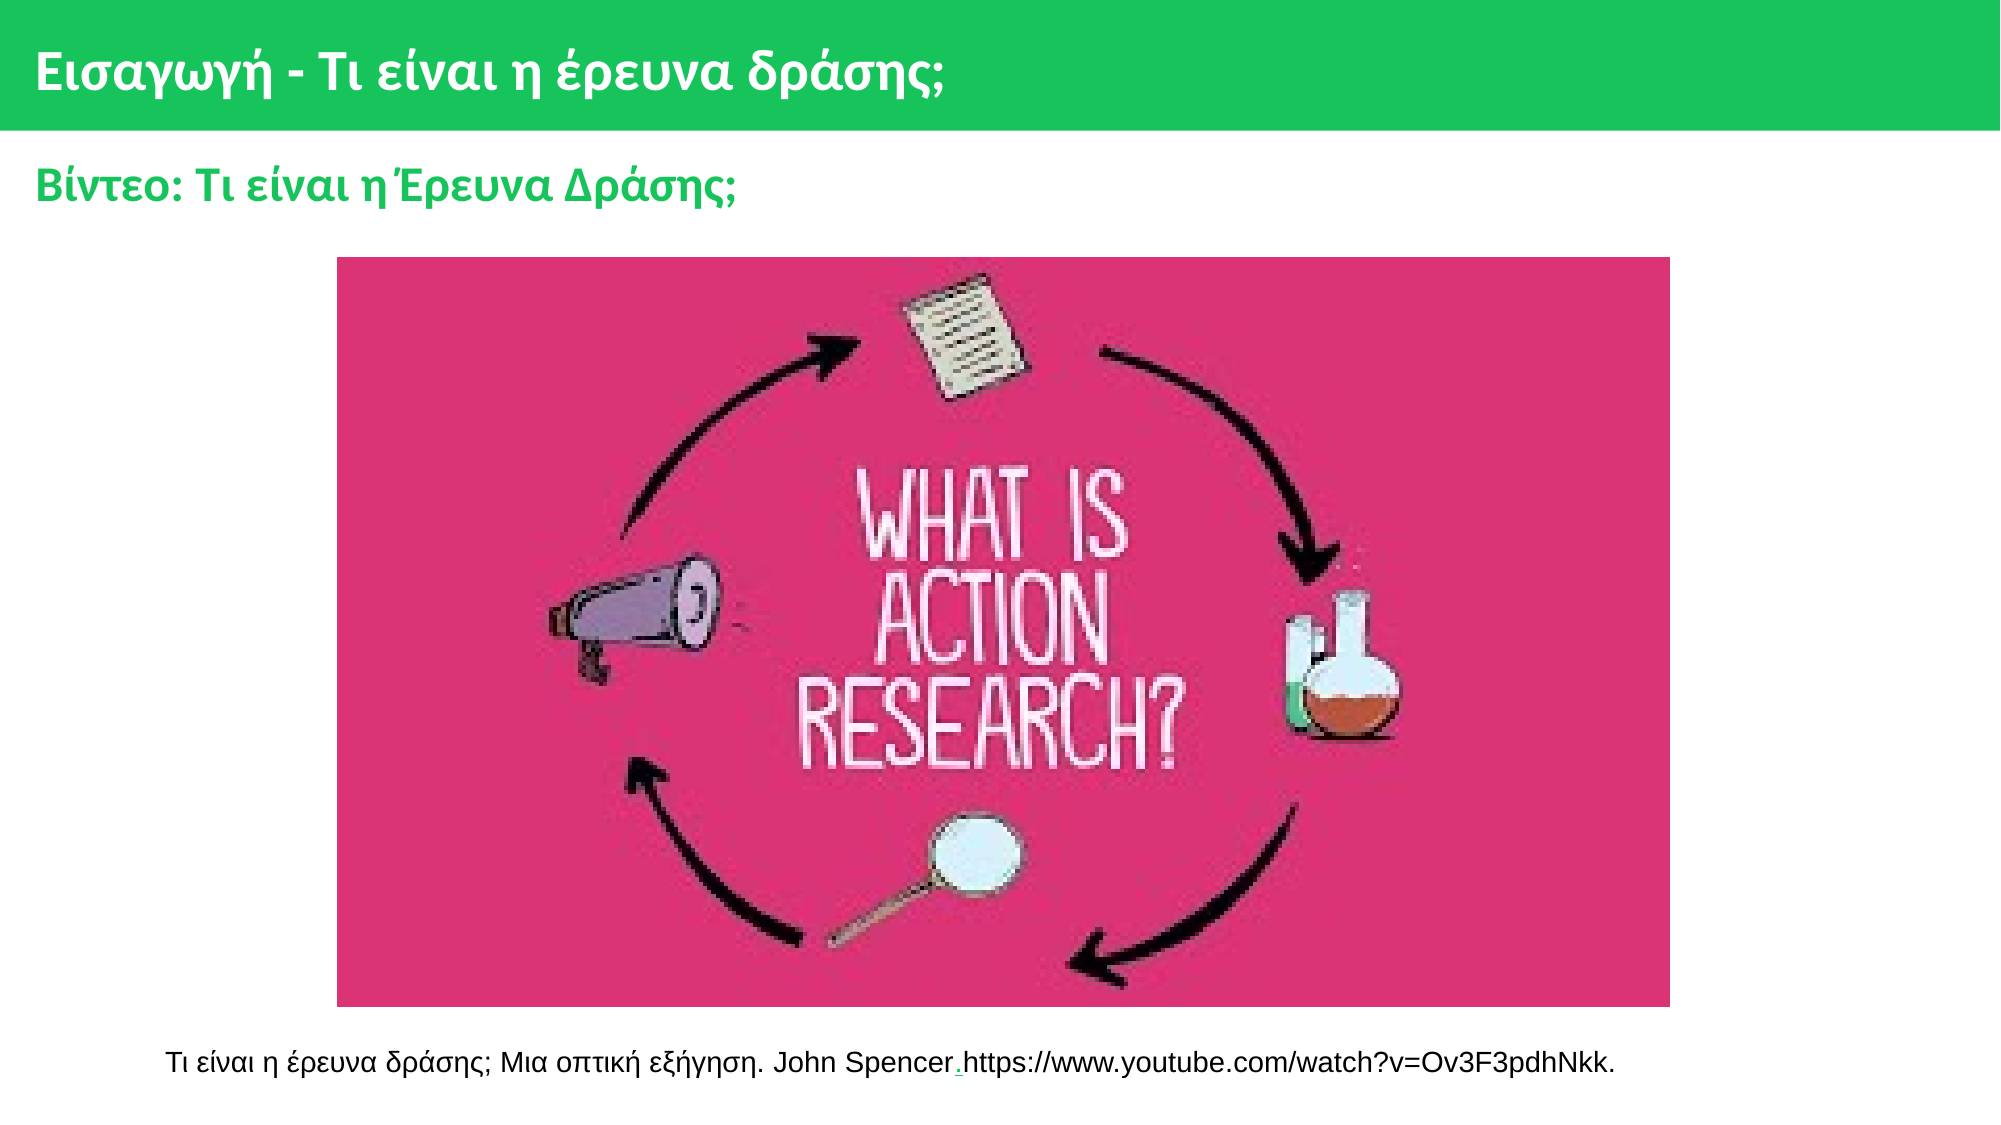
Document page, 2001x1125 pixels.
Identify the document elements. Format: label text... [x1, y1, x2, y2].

text_box Τι είναι η έρευνα δράσης; Μια οπτική εξήγηση. John Spencer.https://www.youtube.com/watch?v=Ov3F3pdhNkk. [150, 1028, 1846, 1125]
picture [337, 256, 1670, 1007]
title Εισαγωγή - Τι είναι η έρευνα δράσης; [20, 12, 1980, 131]
list Βίντεο: Τι είναι η Έρευνα Δράσης; [20, 140, 1980, 231]
